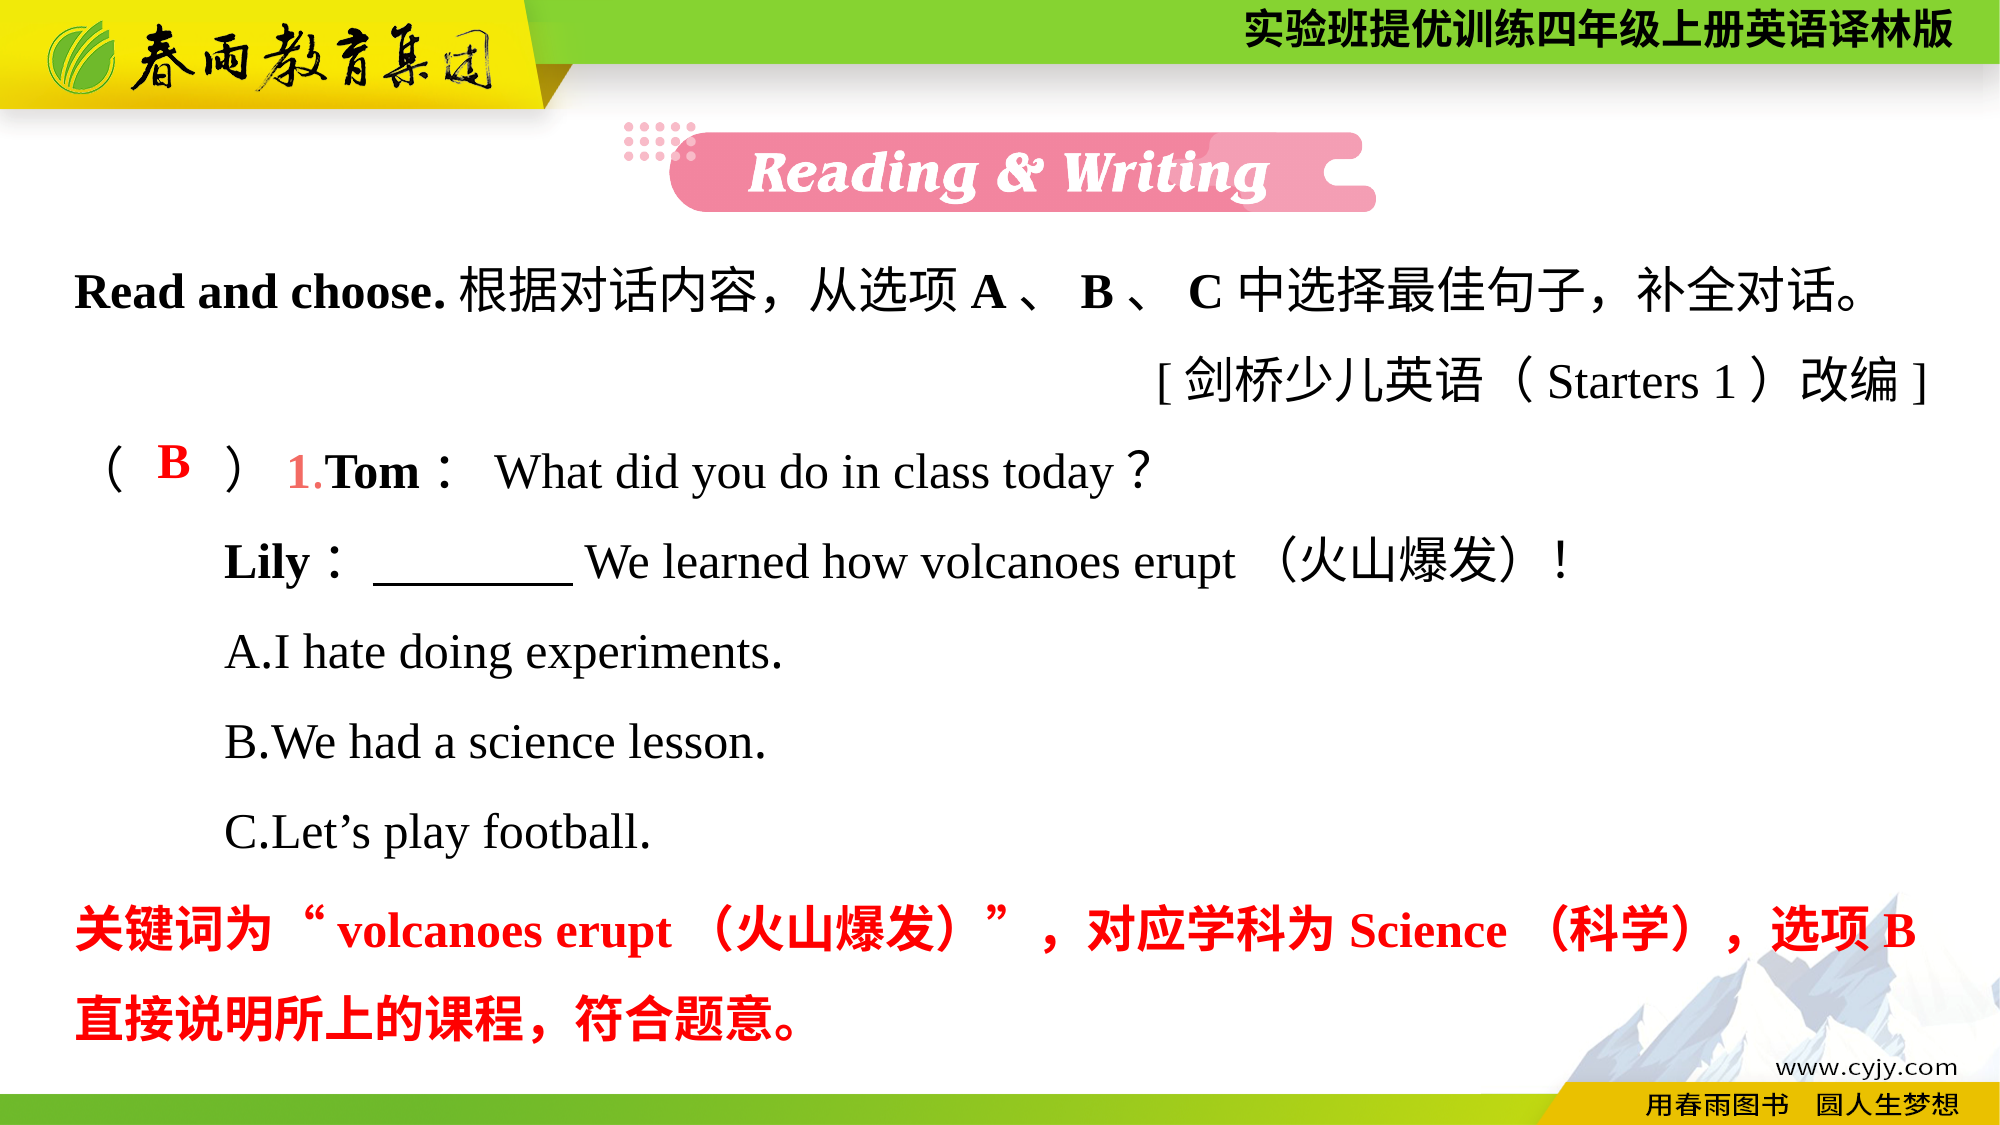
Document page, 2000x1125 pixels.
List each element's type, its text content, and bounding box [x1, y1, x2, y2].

picture [0, 0, 2000, 1125]
list Read and choose.根据对话内容，从选项A、B、C中选择最佳句子，补全对话。 [剑桥少儿英语（Starters 1）改编] （ ）1.Tom：What did you do in class today？ Lily： We learned how volcanoes erupt（火山爆发）！ A.I hate doing experiments. B.We had a science lesson. C.Let’s play football. [59, 221, 1944, 859]
text_box B [142, 420, 206, 496]
text_box 关键词为“volcanoes erupt（火山爆发）”，对应学科为Science（科学），选项B直接说明所上的课程，符合题意。 [59, 859, 1944, 1055]
